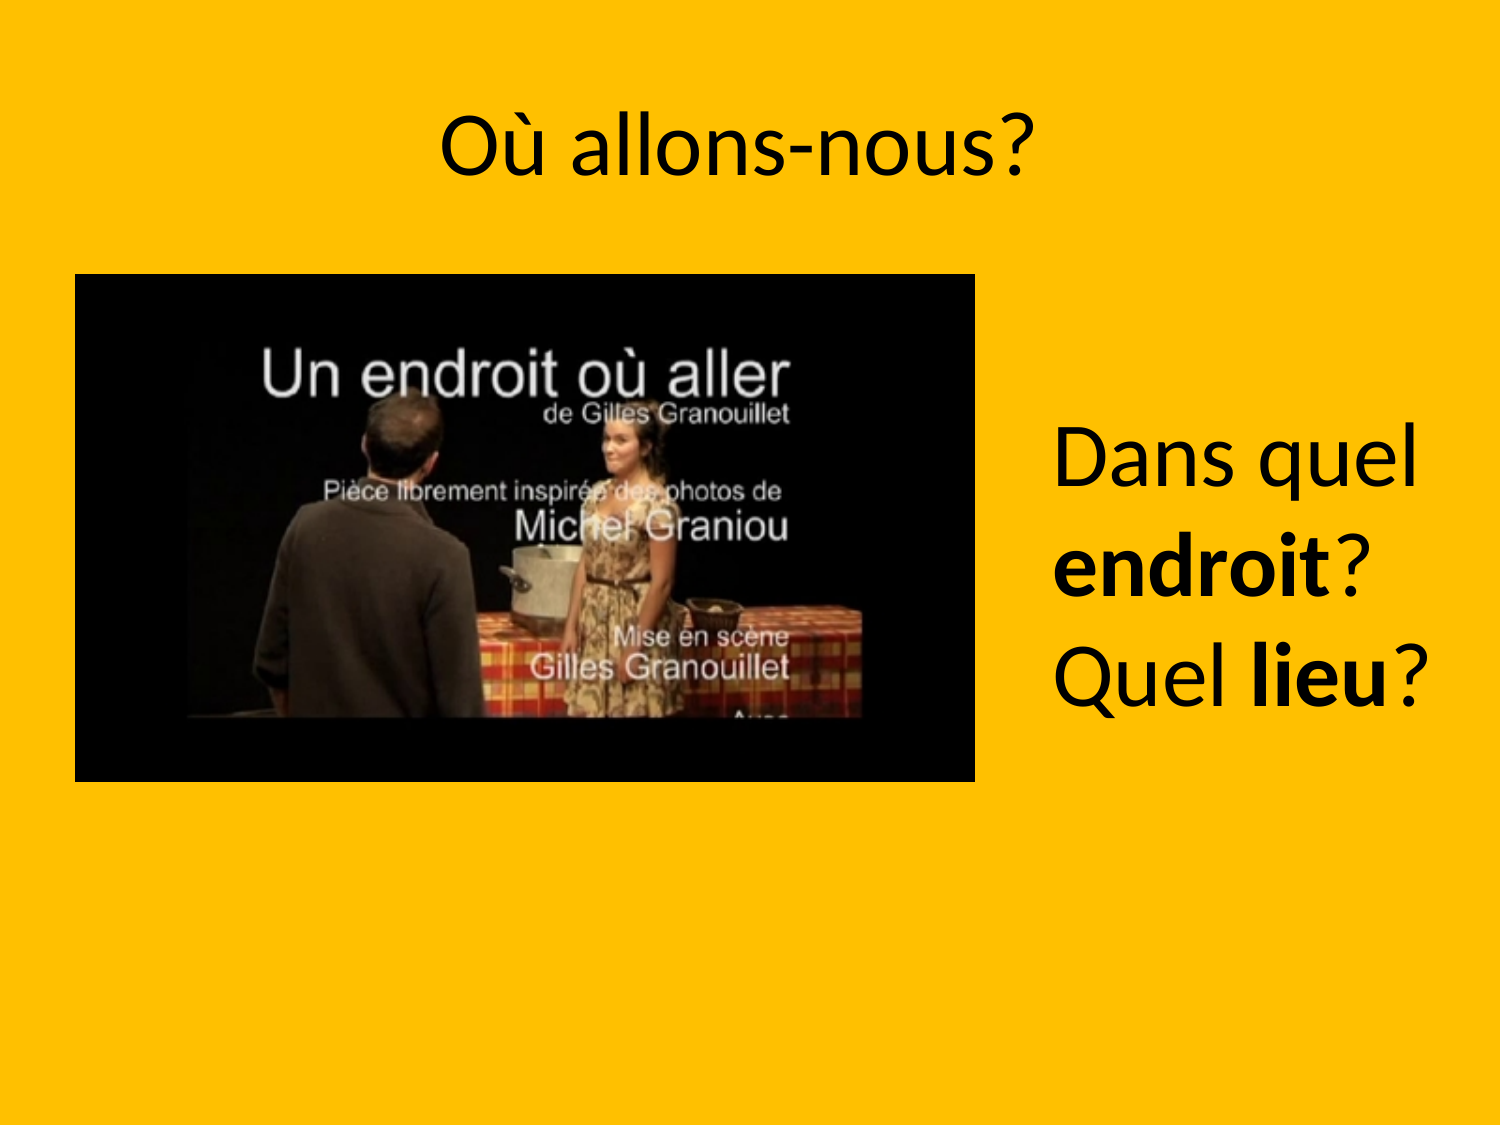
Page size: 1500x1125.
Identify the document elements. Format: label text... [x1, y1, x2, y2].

text_box Dans quel endroit? Quel lieu? [1037, 387, 1500, 733]
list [74, 274, 976, 782]
title Où allons-nous? [75, 45, 1425, 233]
